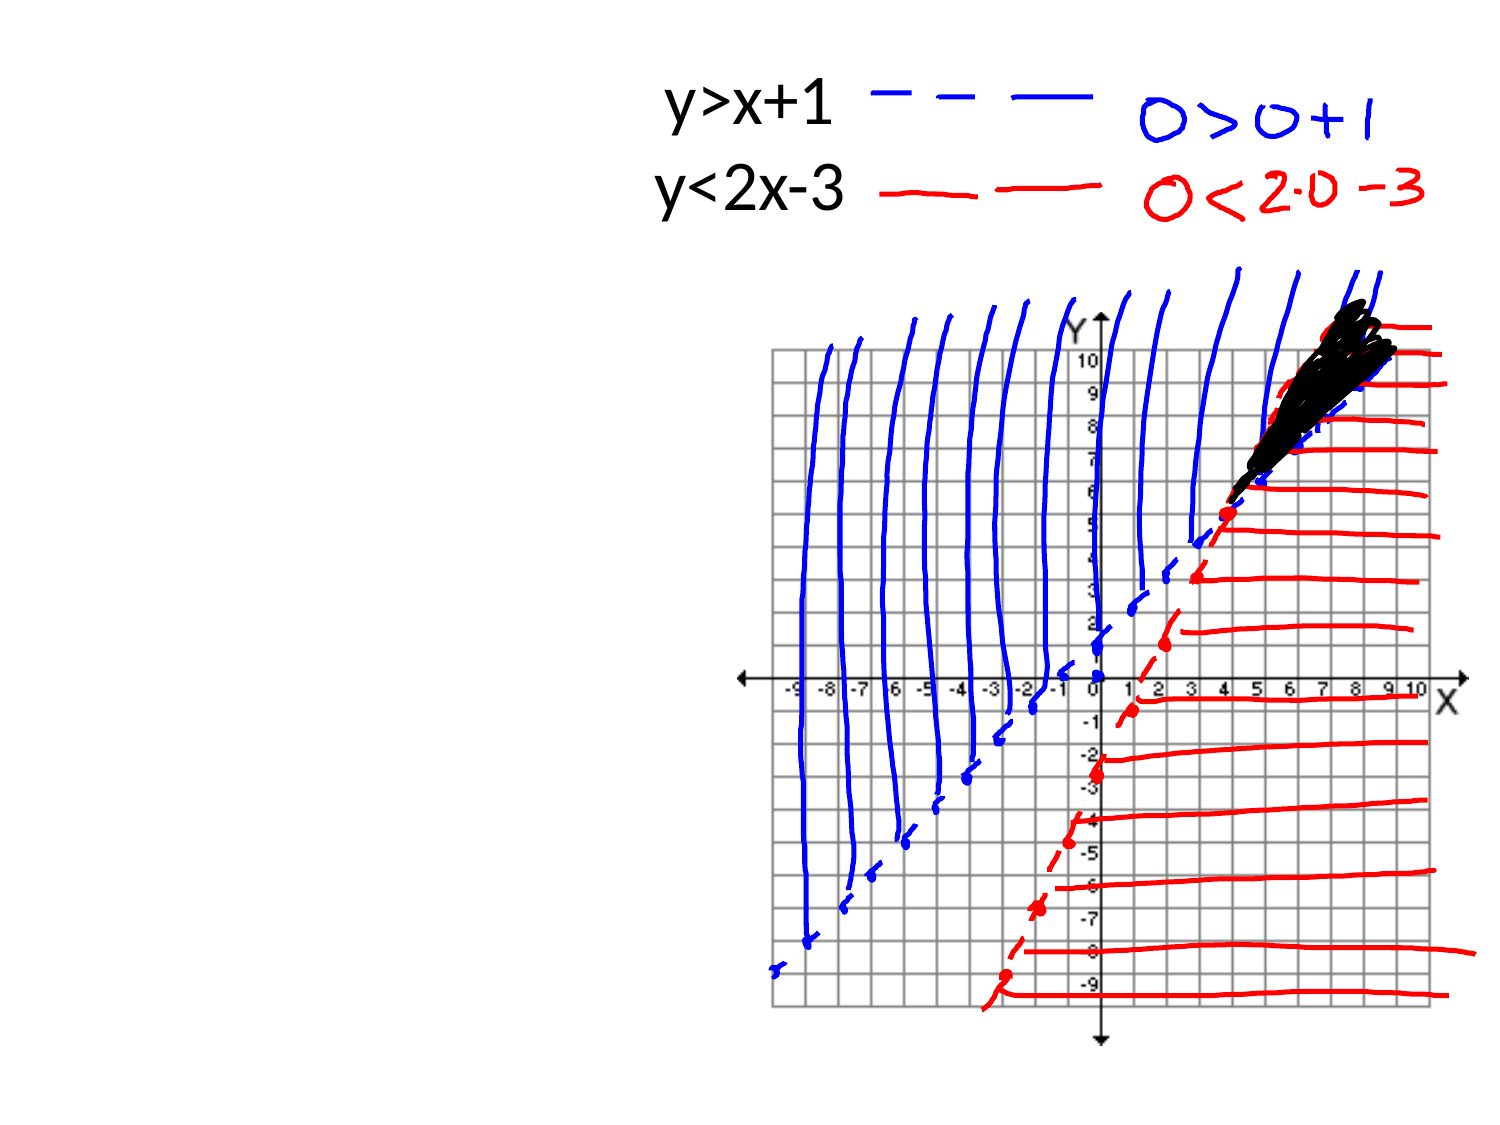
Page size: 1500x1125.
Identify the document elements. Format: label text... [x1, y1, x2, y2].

text_box [1124, 291, 1132, 299]
text_box [1290, 270, 1301, 299]
text_box [1141, 99, 1186, 142]
text_box [1198, 103, 1236, 139]
text_box [1011, 96, 1094, 100]
text_box [1366, 98, 1371, 139]
text_box [1389, 169, 1423, 205]
text_box [1207, 182, 1244, 221]
text_box [995, 183, 1102, 191]
text_box [1256, 105, 1298, 138]
text_box [1373, 272, 1382, 299]
text_box [1344, 269, 1359, 299]
text_box [1166, 290, 1171, 299]
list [737, 312, 1469, 1047]
text_box [1261, 172, 1290, 212]
text_box [1358, 186, 1386, 190]
text_box [879, 191, 978, 198]
title y>x+1 y<2x-3 [75, 45, 1425, 233]
text_box [1311, 117, 1325, 121]
text_box [1310, 172, 1336, 206]
text_box [1324, 103, 1329, 137]
text_box [1229, 267, 1241, 299]
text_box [998, 300, 1476, 996]
text_box [1145, 176, 1191, 221]
